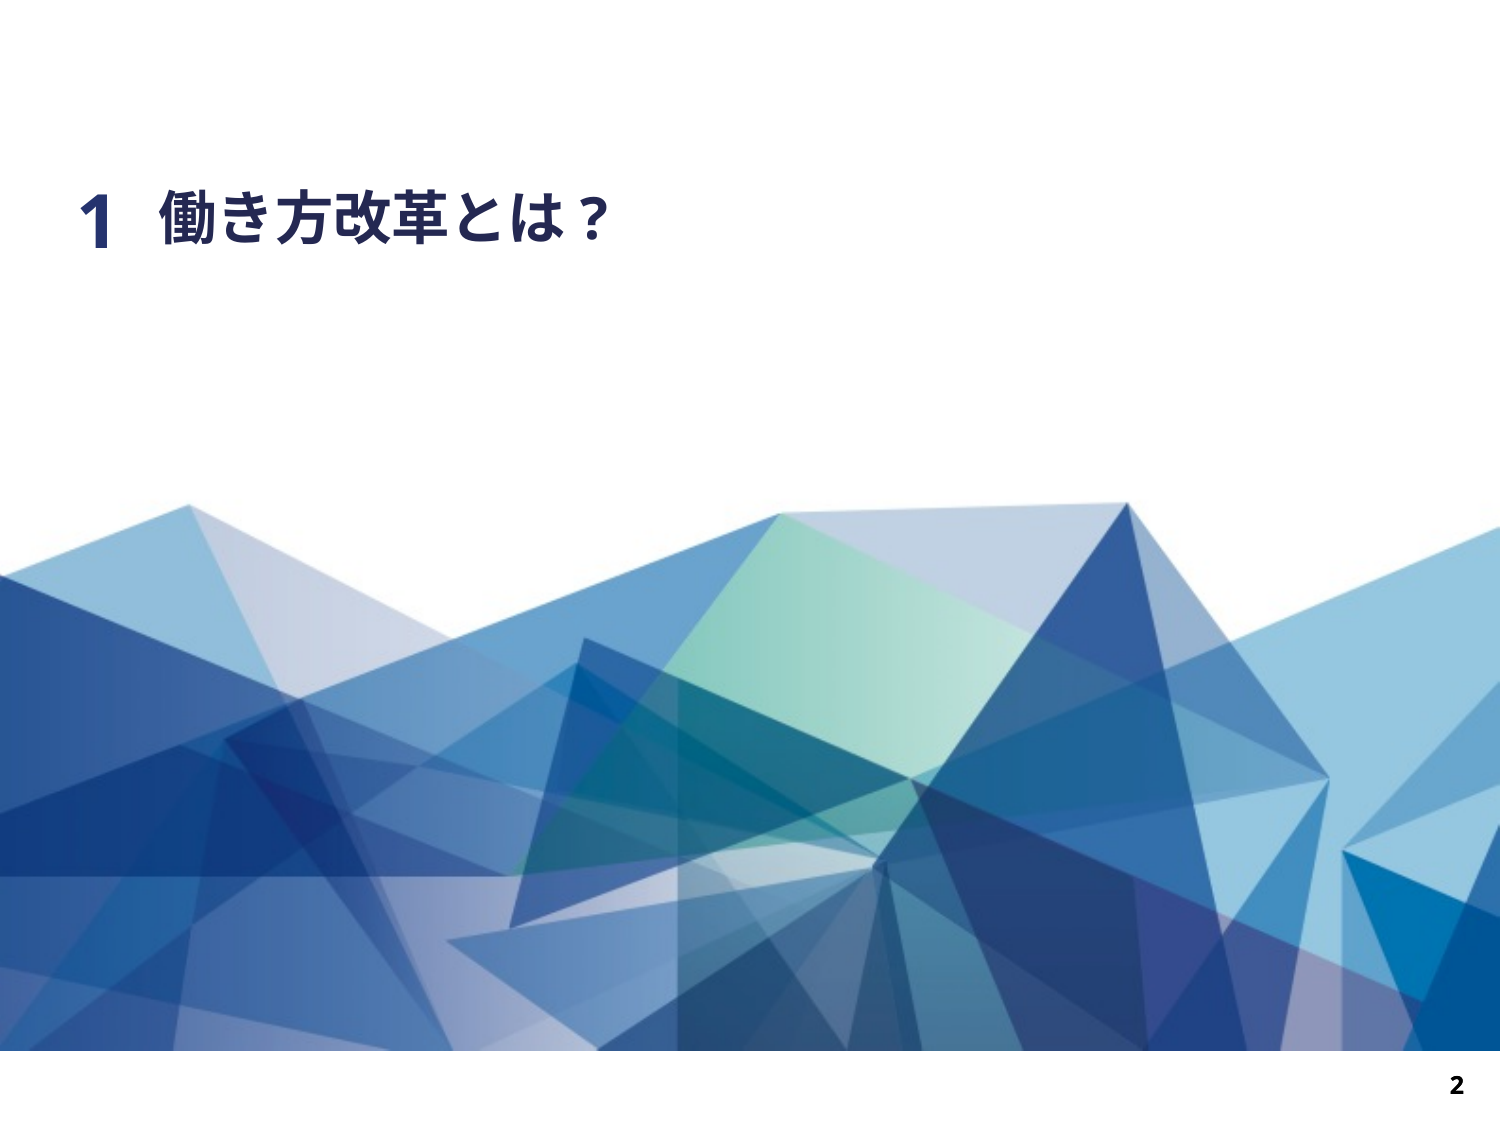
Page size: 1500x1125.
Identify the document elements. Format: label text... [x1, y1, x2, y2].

list 1 [61, 166, 163, 270]
title 働き方改革とは? [143, 169, 1391, 370]
picture [0, 0, 1500, 1051]
